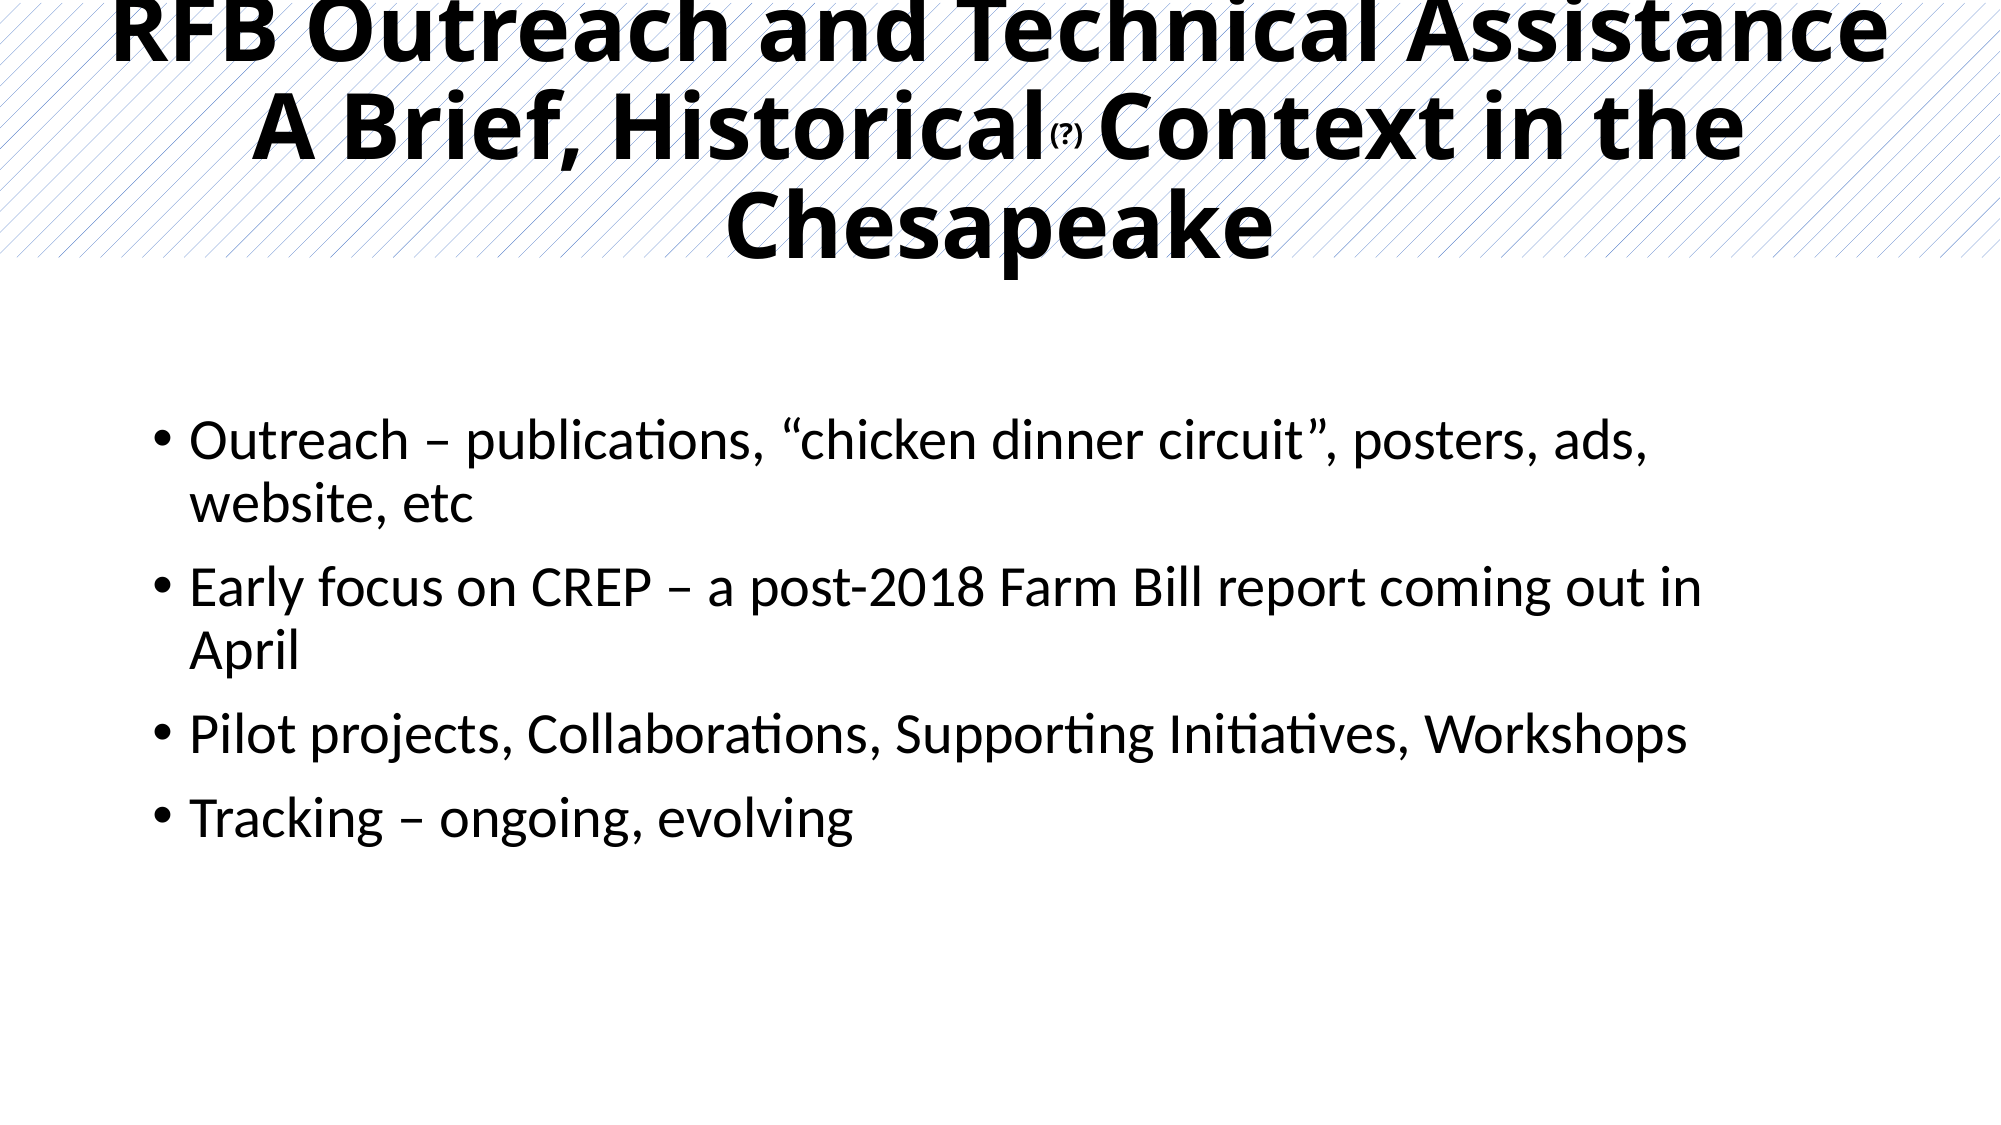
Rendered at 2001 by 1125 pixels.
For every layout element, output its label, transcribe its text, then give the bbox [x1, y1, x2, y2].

list Outreach – publications, “chicken dinner circuit”, posters, ads, website, etc Early focus on CREP – a post-2018 Farm Bill report coming out in April Pilot projects, Collaborations, Supporting Initiatives, Workshops Tracking – ongoing, evolving [137, 401, 1820, 1116]
title RFB Outreach and Technical Assistance A Brief, Historical(?) Context in the Chesapeake [0, 3, 2000, 258]
